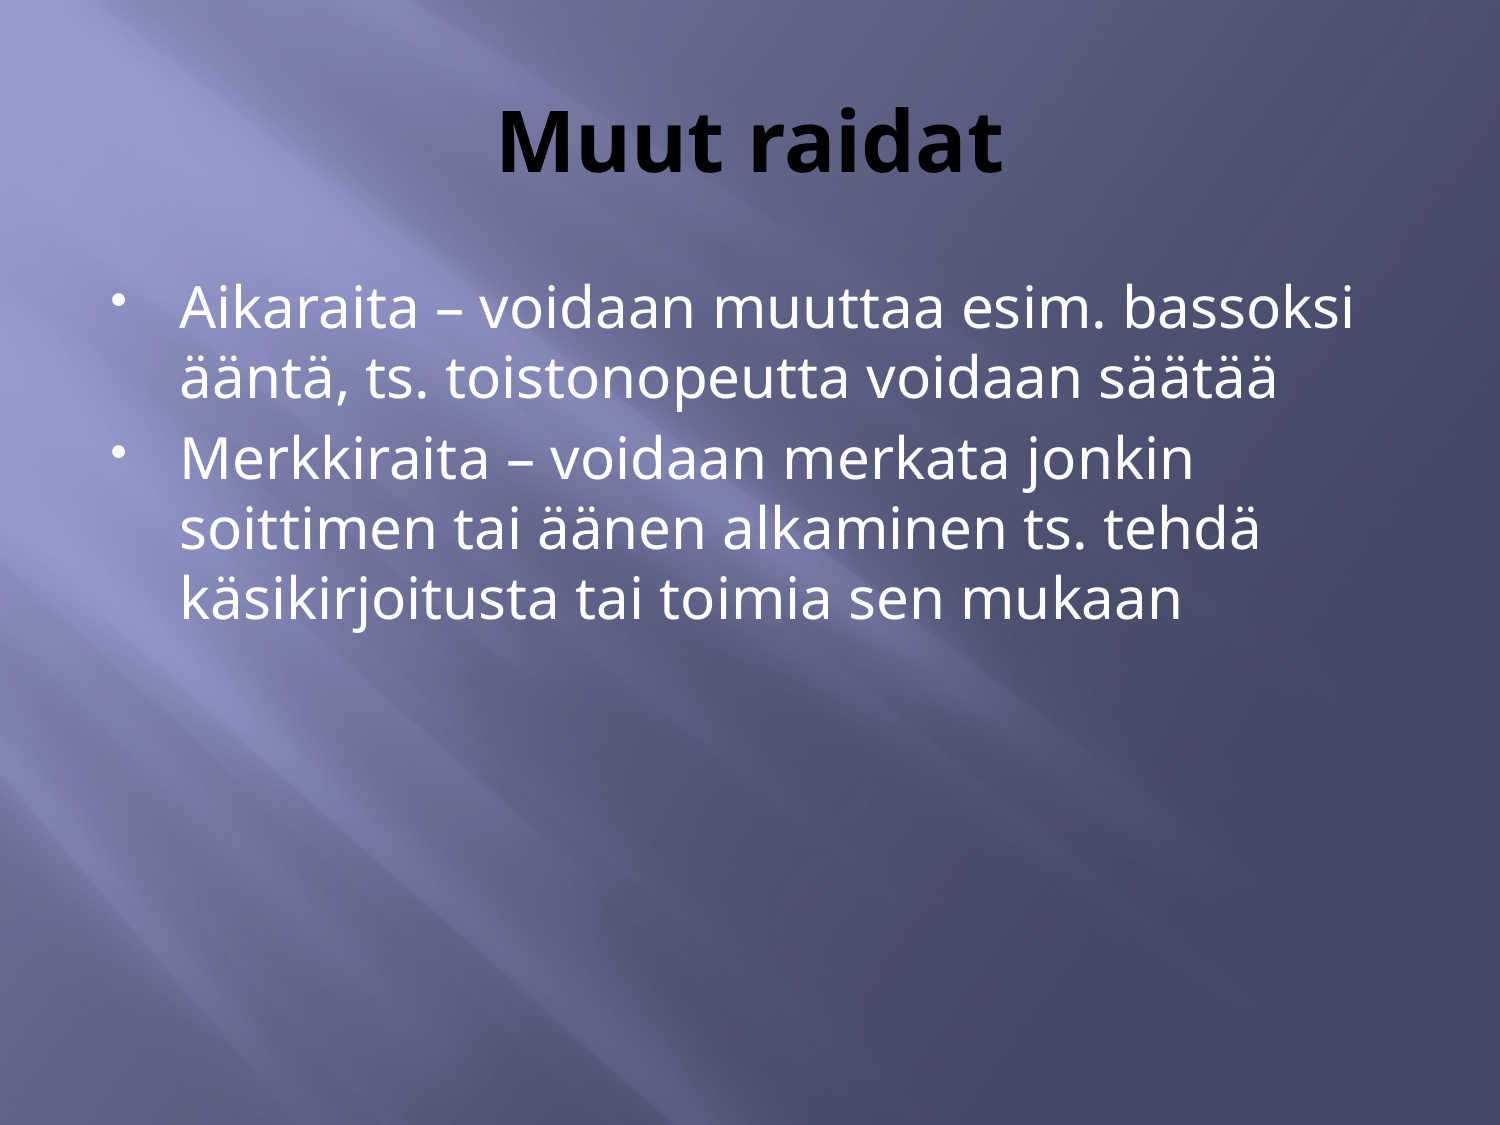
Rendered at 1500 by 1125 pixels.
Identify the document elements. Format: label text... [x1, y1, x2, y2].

title Muut raidat [75, 45, 1425, 233]
list Aikaraita – voidaan muuttaa esim. bassoksi ääntä, ts. toistonopeutta voidaan säätää Merkkiraita – voidaan merkata jonkin soittimen tai äänen alkaminen ts. tehdä käsikirjoitusta tai toimia sen mukaan [75, 262, 1425, 1035]
